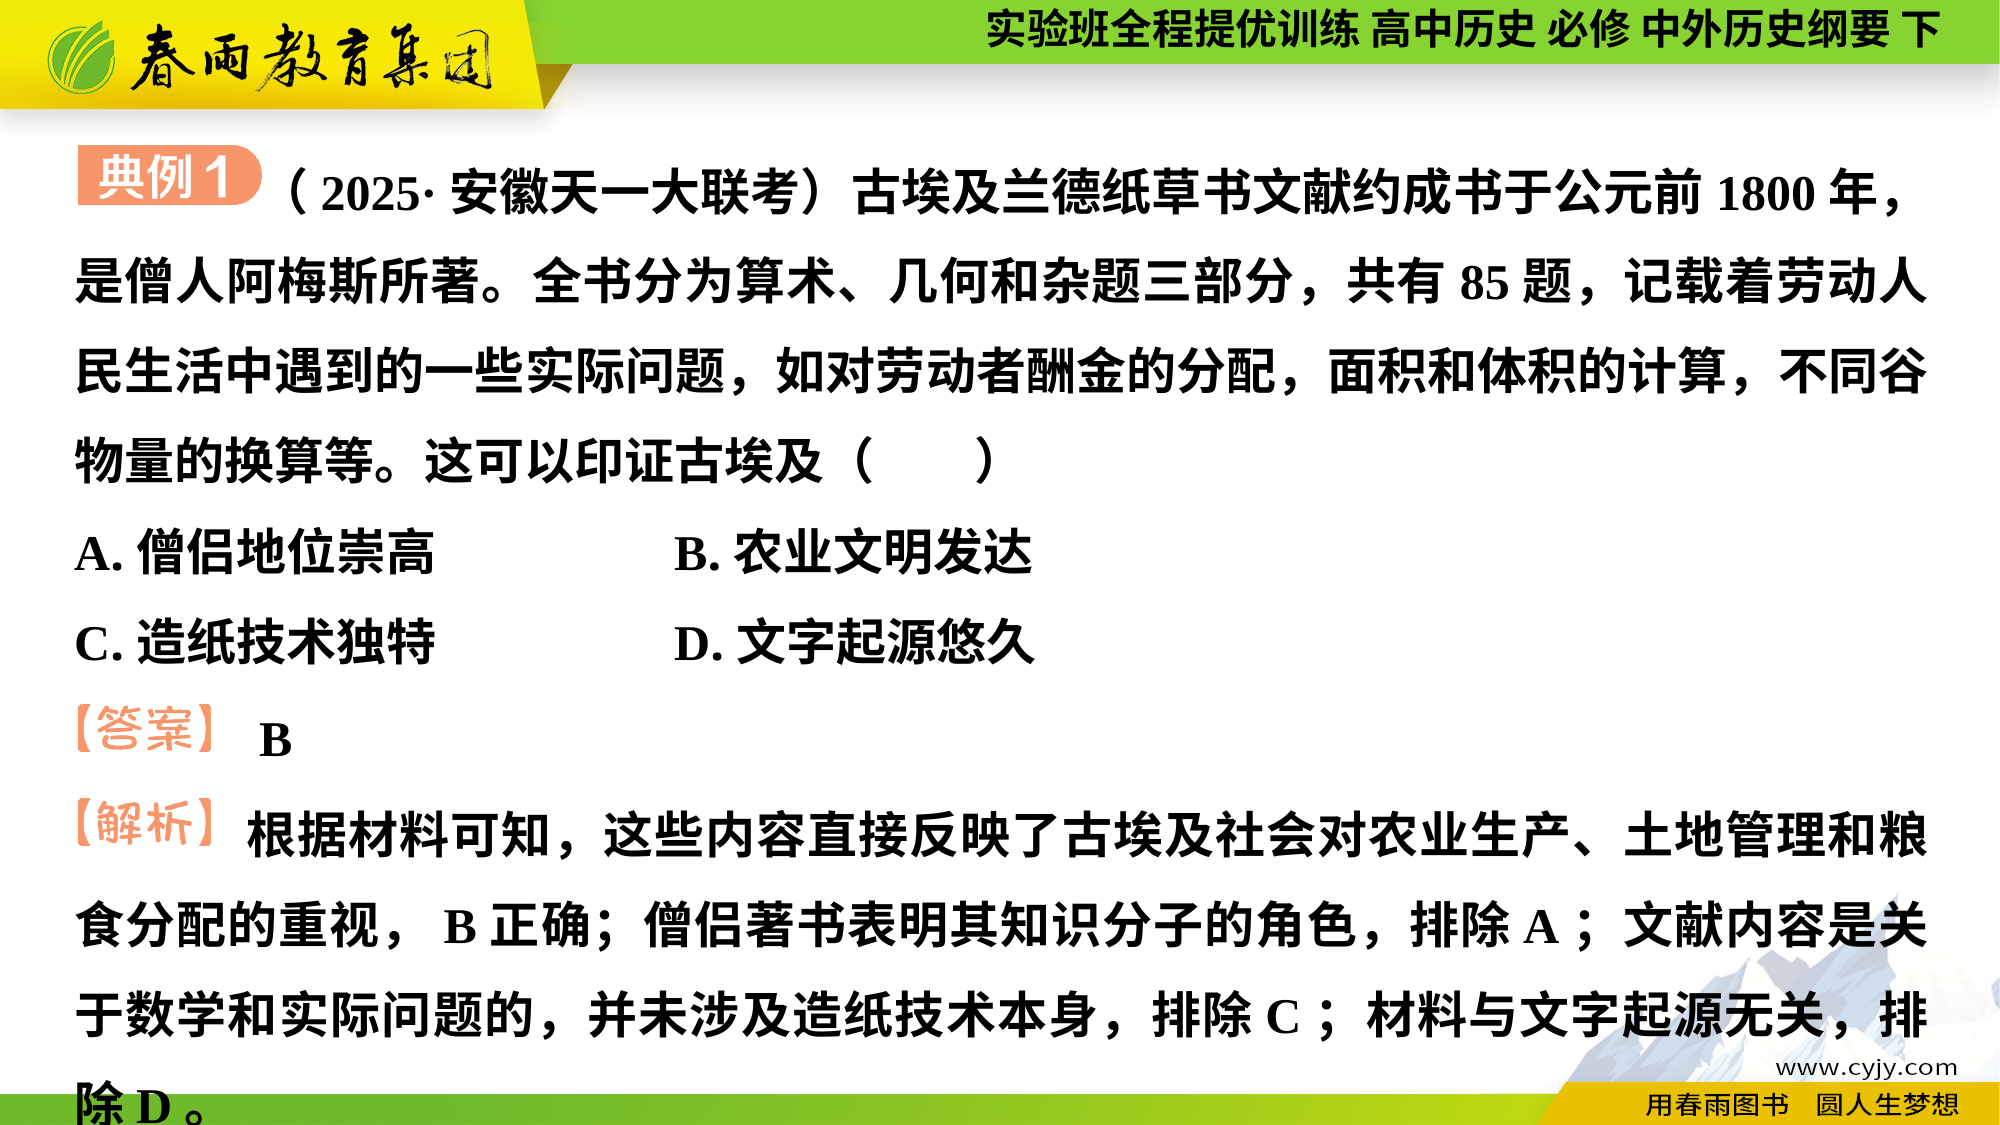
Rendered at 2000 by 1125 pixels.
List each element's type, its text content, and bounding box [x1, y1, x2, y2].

list （2025·安徽天一大联考）古埃及兰德纸草书文献约成书于公元前1800年，是僧人阿梅斯所著。全书分为算术、几何和杂题三部分，共有85题，记载着劳动人民生活中遇到的一些实际问题，如对劳动者酬金的分配，面积和体积的计算，不同谷物量的换算等。这可以印证古埃及（ ） A.僧侣地位崇高 B.农业文明发达 C.造纸技术独特 D.文字起源悠久 [59, 122, 1944, 672]
picture [78, 145, 262, 206]
picture [78, 798, 212, 847]
text_box 根据材料可知，这些内容直接反映了古埃及社会对农业生产、土地管理和粮食分配的重视，B正确；僧侣著书表明其知识分子的角色，排除A；文献内容是关于数学和实际问题的，并未涉及造纸技术本身，排除C；材料与文字起源无关，排除D。 [59, 766, 1944, 1125]
picture [0, 0, 2000, 1125]
text_box B [244, 668, 308, 774]
